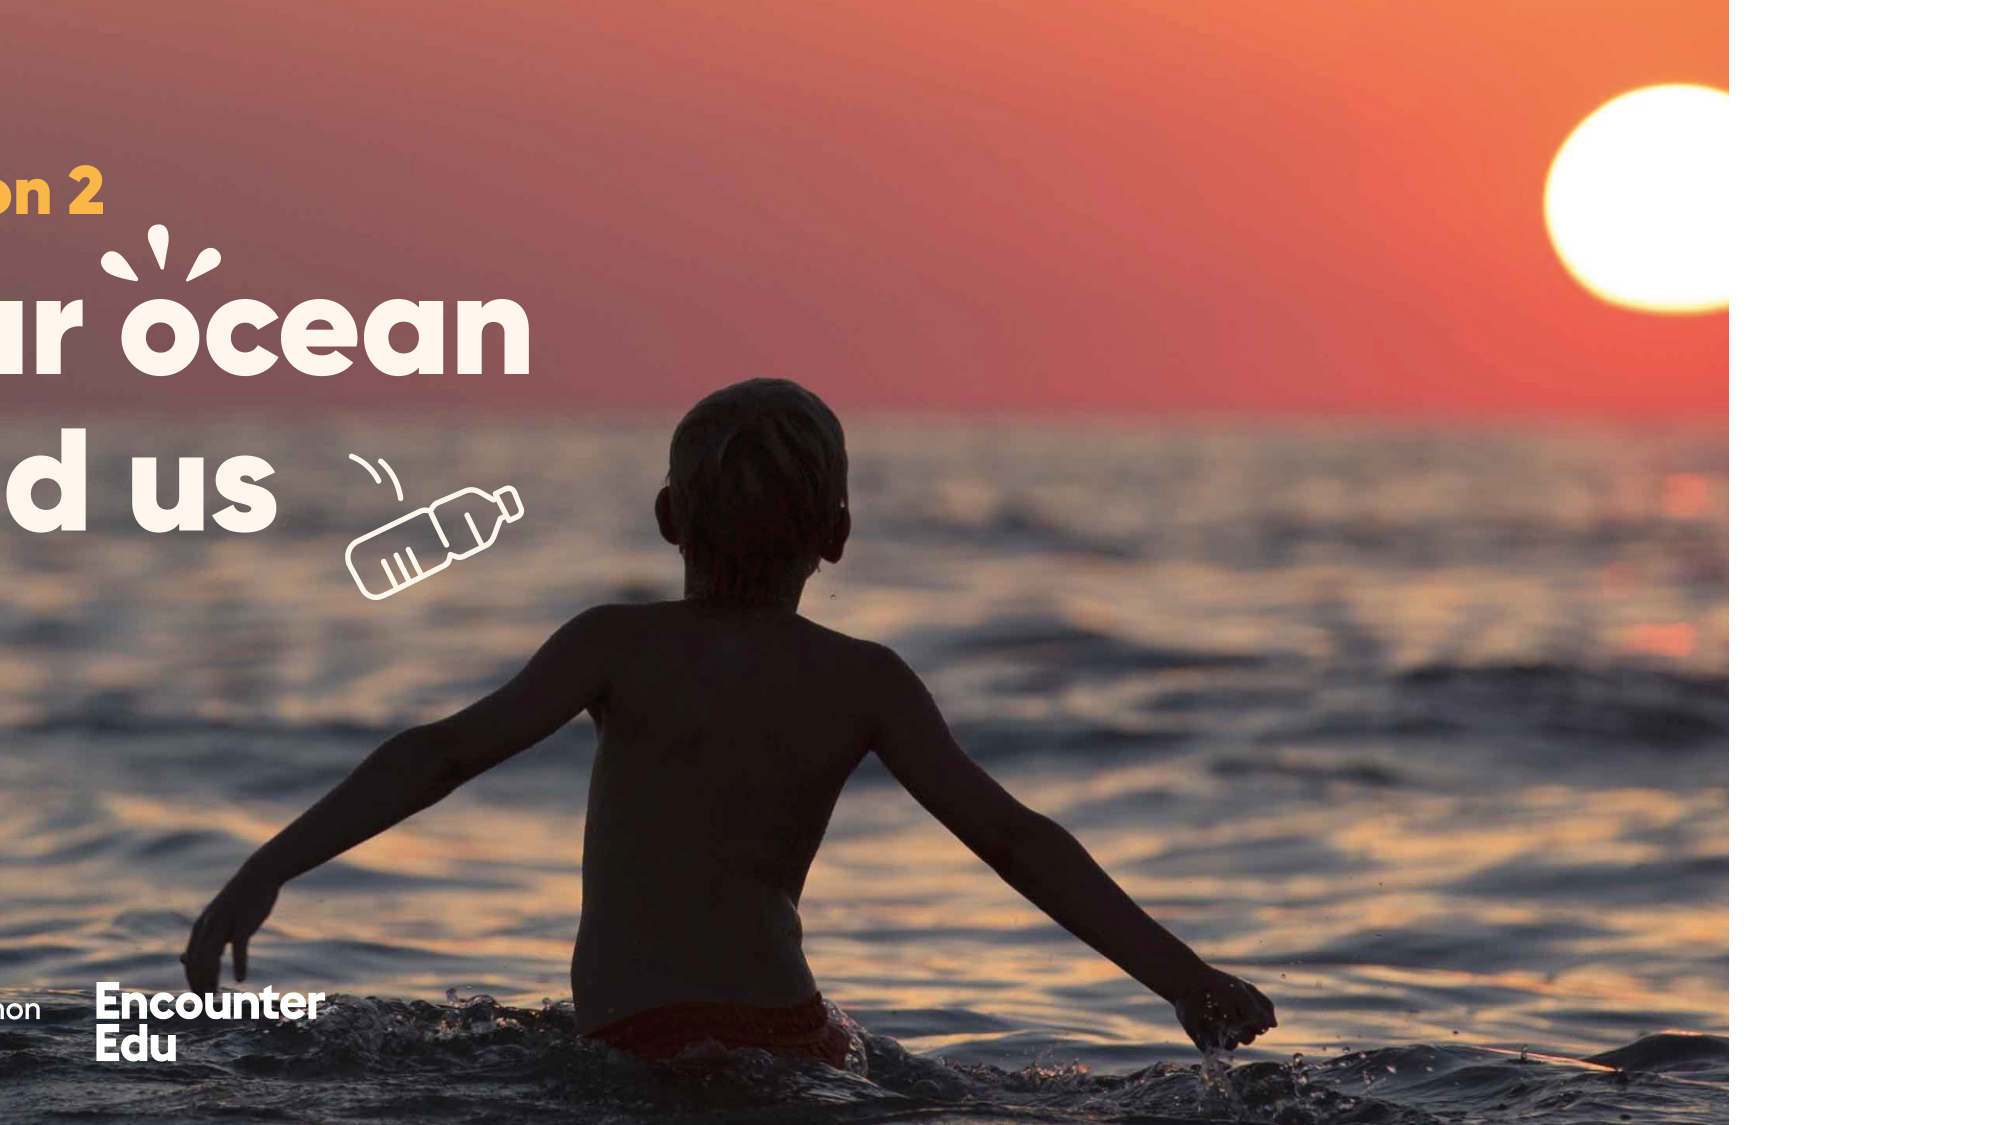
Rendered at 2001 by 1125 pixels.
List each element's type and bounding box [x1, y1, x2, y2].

picture [0, 0, 1729, 1125]
